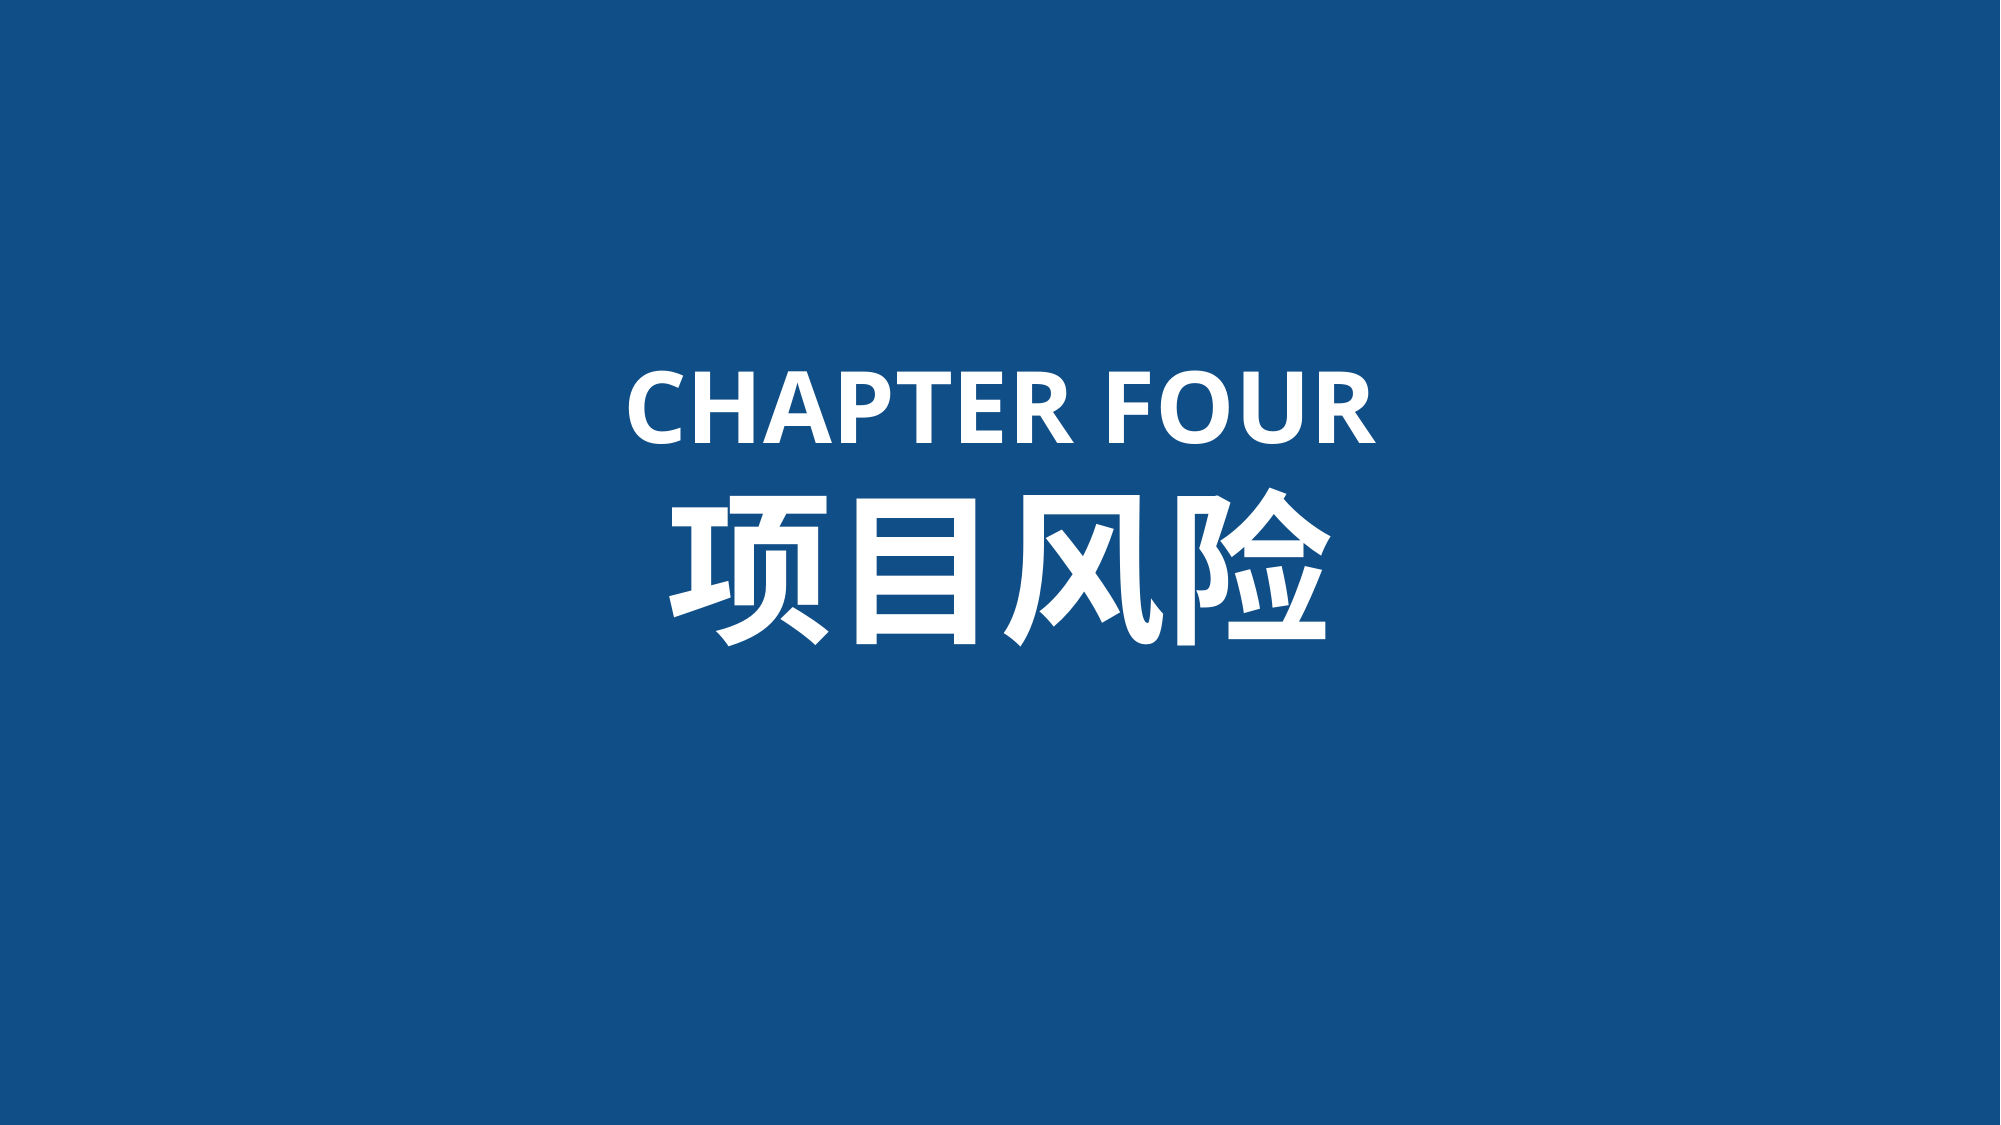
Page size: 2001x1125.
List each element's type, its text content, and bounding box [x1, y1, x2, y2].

text_box 项目风险 [468, 479, 1532, 675]
text_box CHAPTER FOUR [468, 335, 1532, 471]
